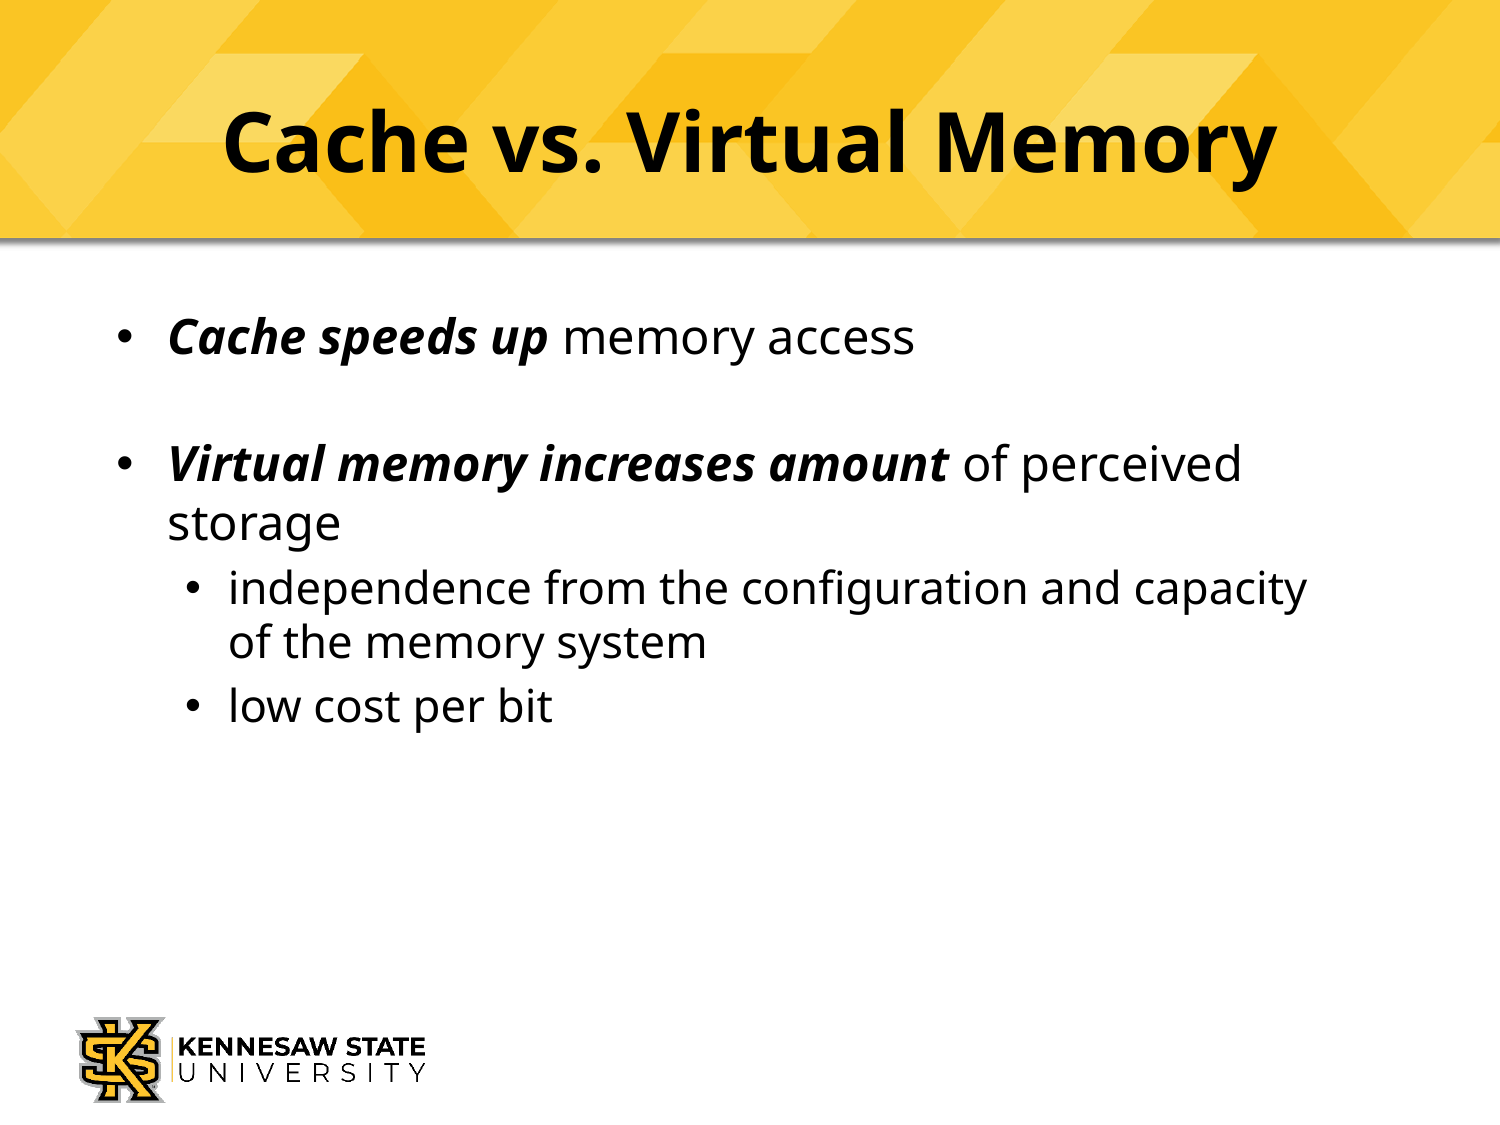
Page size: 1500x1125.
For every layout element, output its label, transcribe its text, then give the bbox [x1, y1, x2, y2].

picture [0, 0, 1500, 251]
title Cache vs. Virtual Memory [75, 45, 1425, 233]
list Cache speeds up memory access Virtual memory increases amount of perceived storage independence from the configuration and capacity of the memory system low cost per bit [101, 298, 1377, 744]
picture [75, 1017, 425, 1103]
